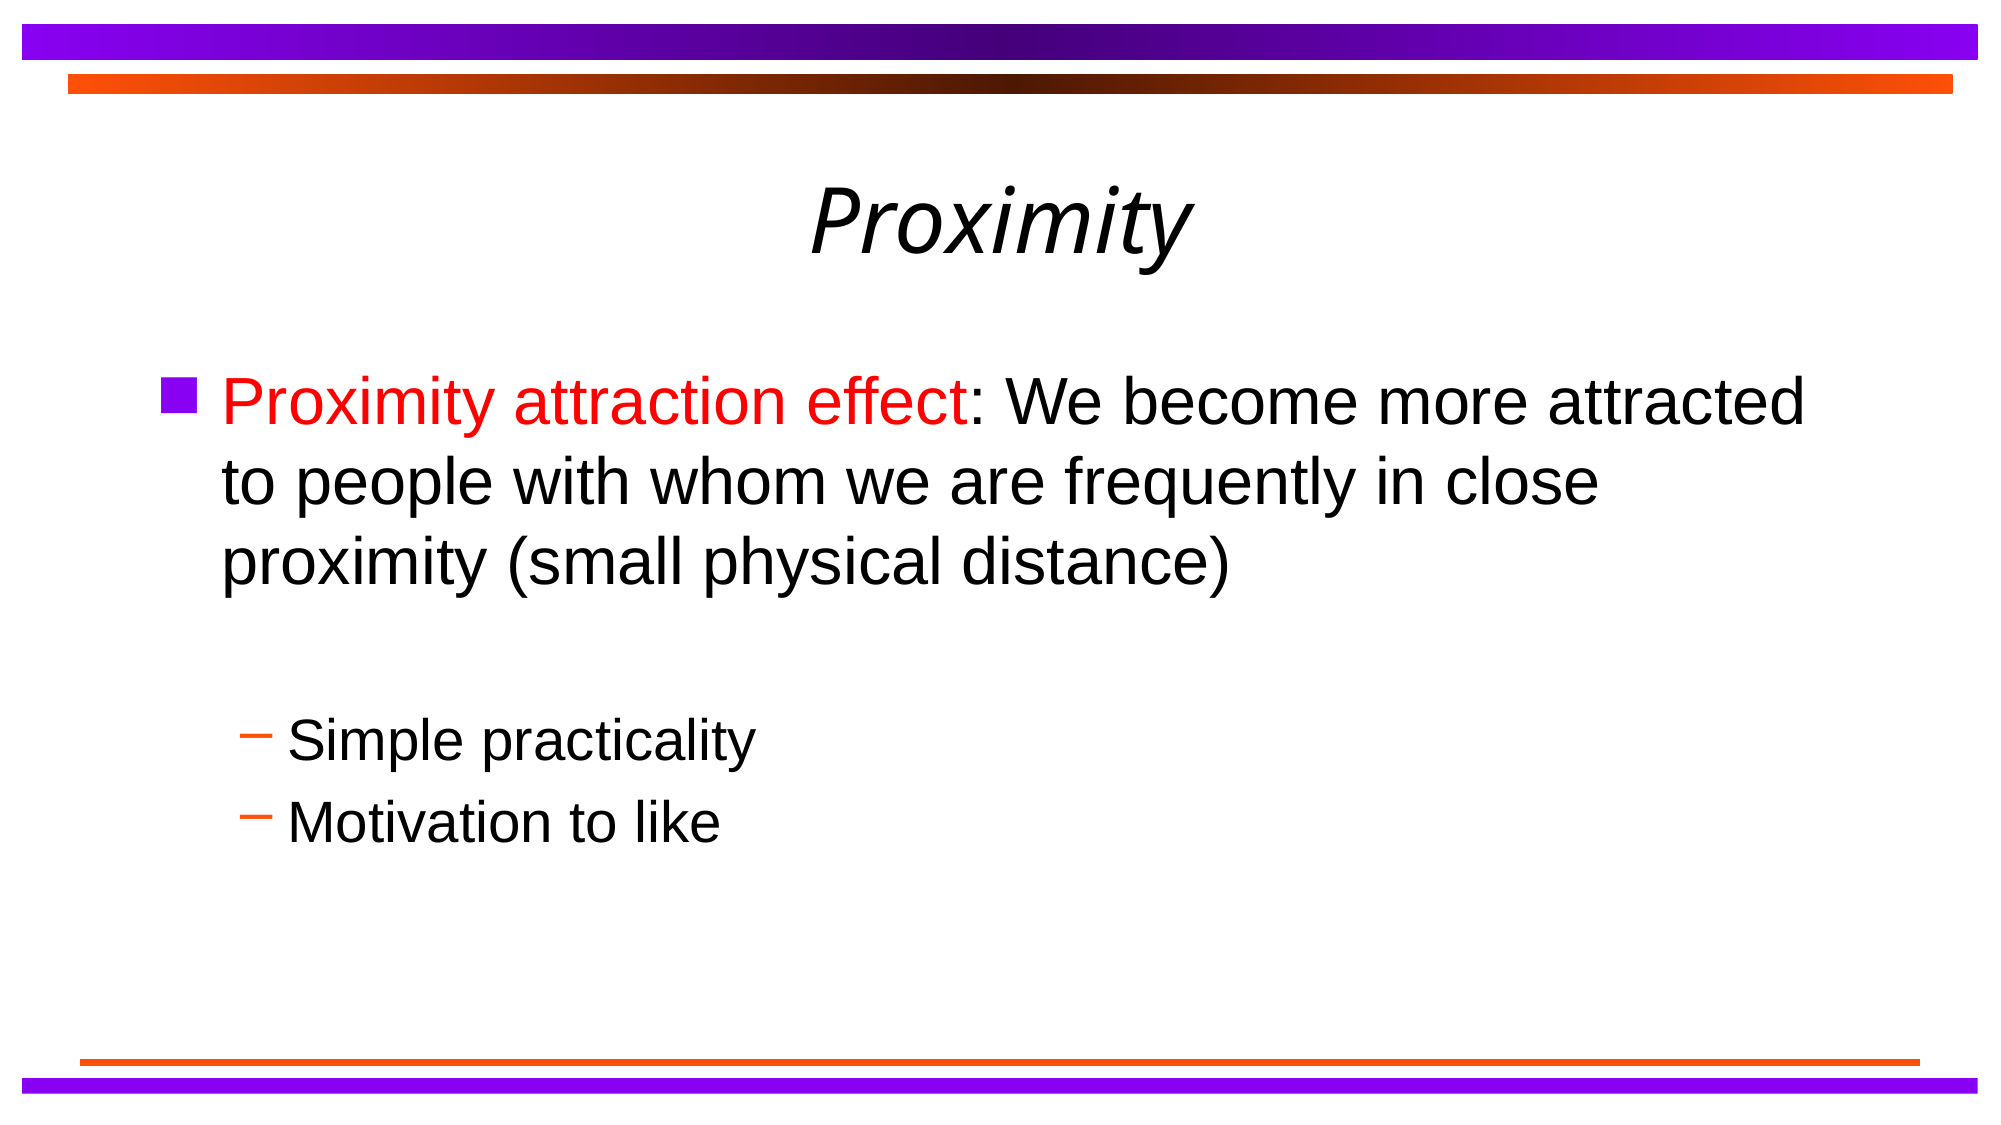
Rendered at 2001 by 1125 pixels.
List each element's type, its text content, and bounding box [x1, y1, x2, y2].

title Proximity [150, 121, 1850, 313]
list Proximity attraction effect: We become more attracted to people with whom we are frequently in close proximity (small physical distance) Simple practicality Motivation to like [150, 350, 1850, 1025]
